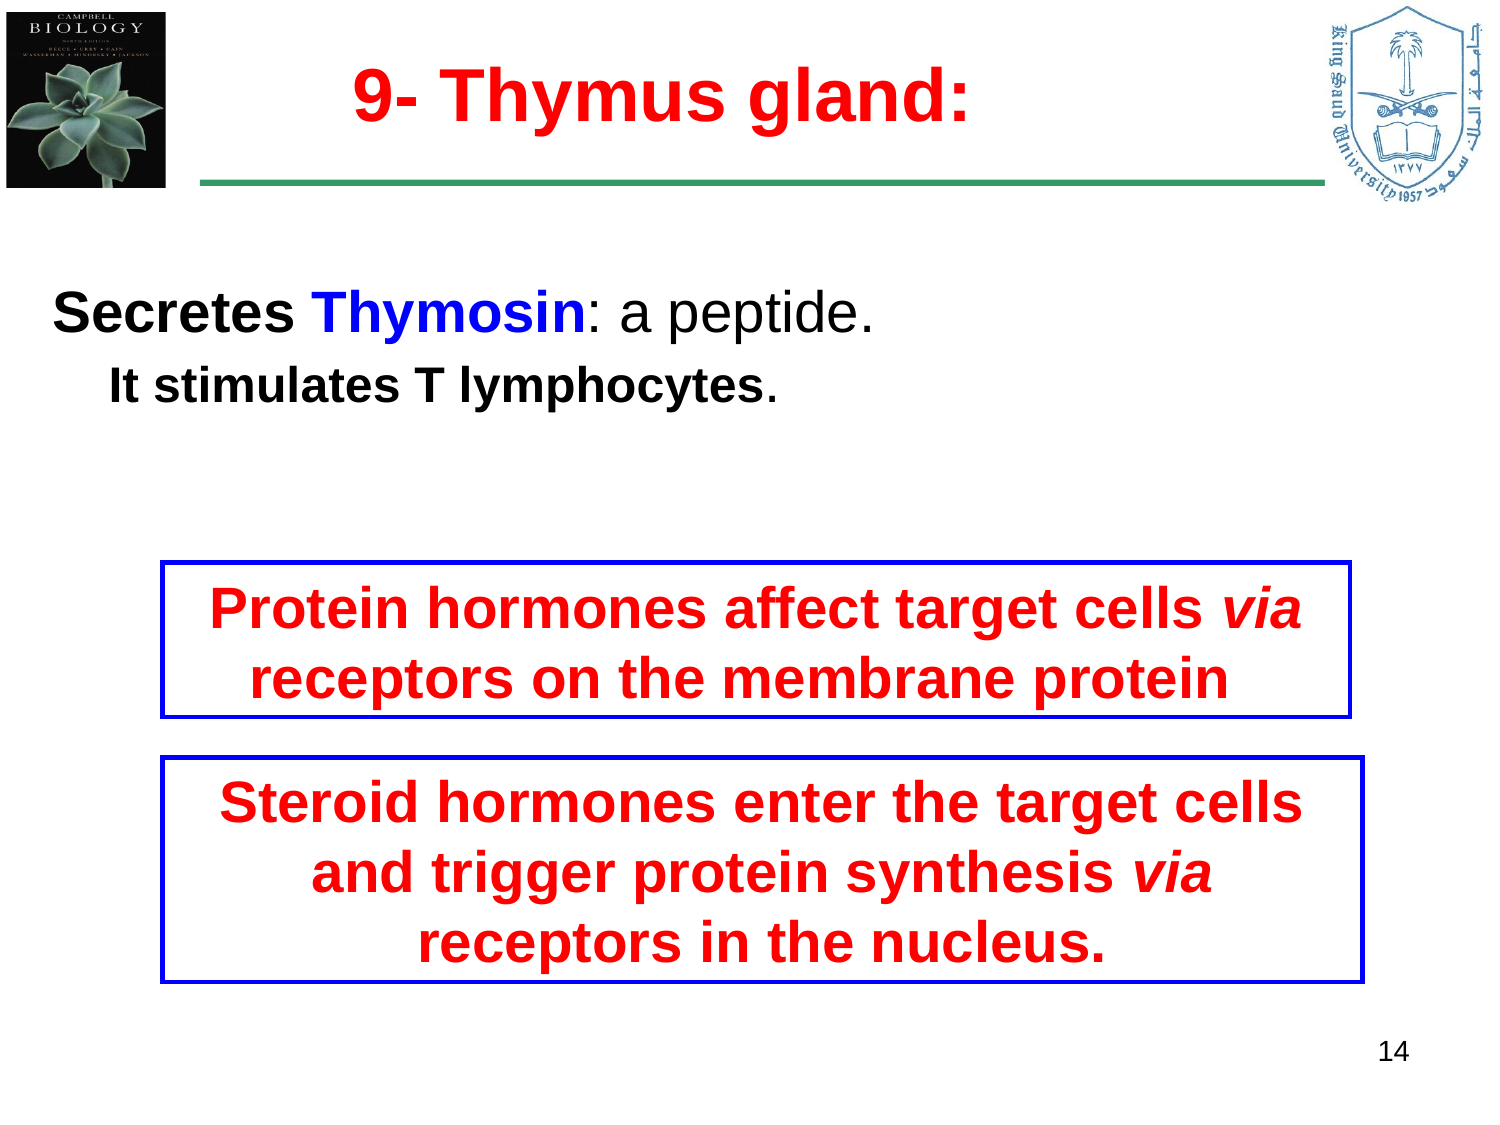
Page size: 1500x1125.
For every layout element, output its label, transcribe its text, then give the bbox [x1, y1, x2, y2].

text_box Secretes Thymosin: a peptide. It stimulates T lymphocytes. [37, 249, 1388, 438]
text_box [5, 0, 1488, 209]
slide_number 14 [1074, 1024, 1426, 1103]
text_box Steroid hormones enter the target cells and trigger protein synthesis via receptors in the nucleus. [162, 757, 1363, 982]
text_box Protein hormones affect target cells via receptors on the membrane protein [162, 562, 1350, 718]
